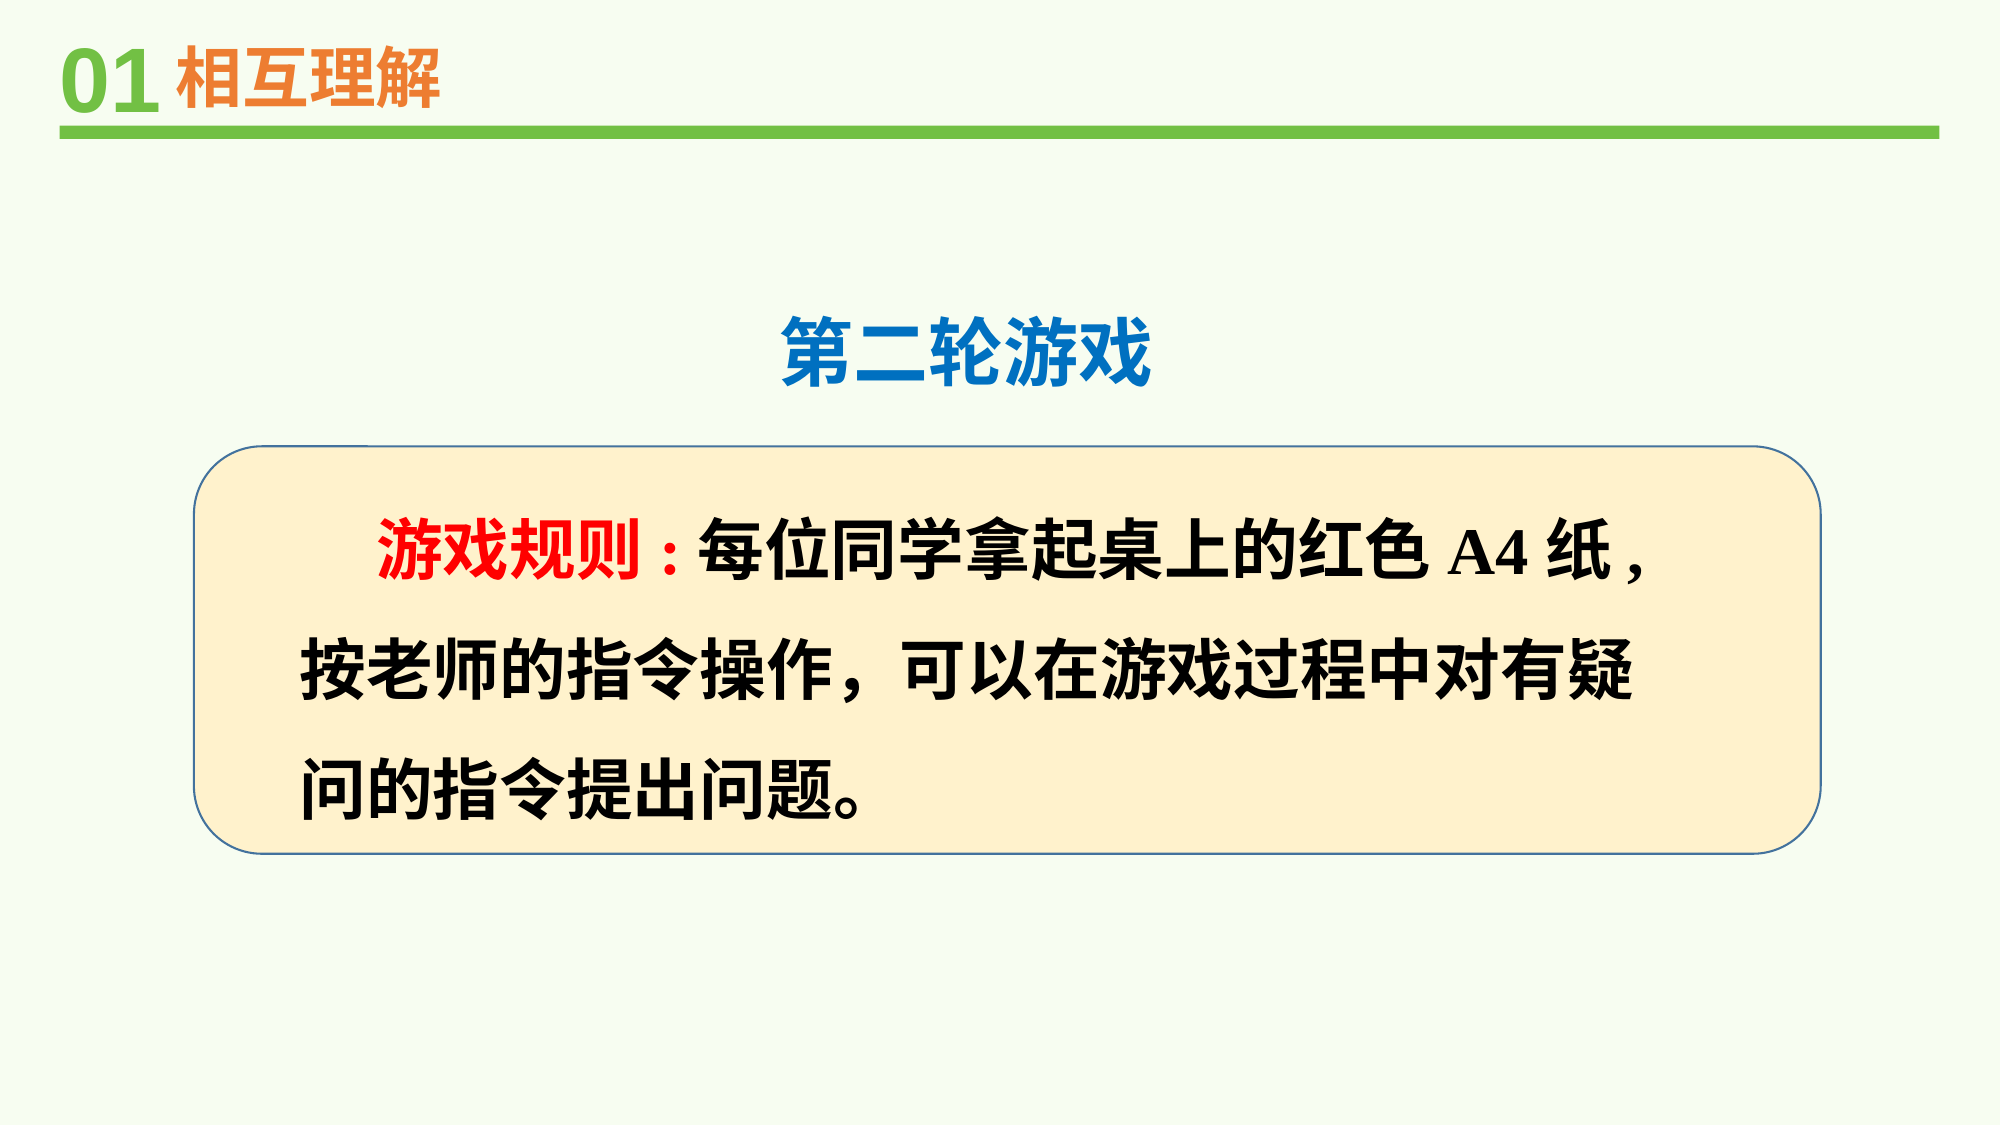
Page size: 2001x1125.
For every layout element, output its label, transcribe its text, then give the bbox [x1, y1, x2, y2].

text_box 01 [59, 24, 161, 128]
text_box 游戏规则:每位同学拿起桌上的红色A4纸,按老师的指令操作，可以在游戏过程中对有疑问的指令提出问题。 [284, 460, 1716, 836]
text_box [59, 125, 1940, 140]
text_box 第二轮游戏 [764, 253, 1169, 403]
text_box [192, 445, 1822, 855]
text_box 相互理解 [160, 28, 829, 123]
